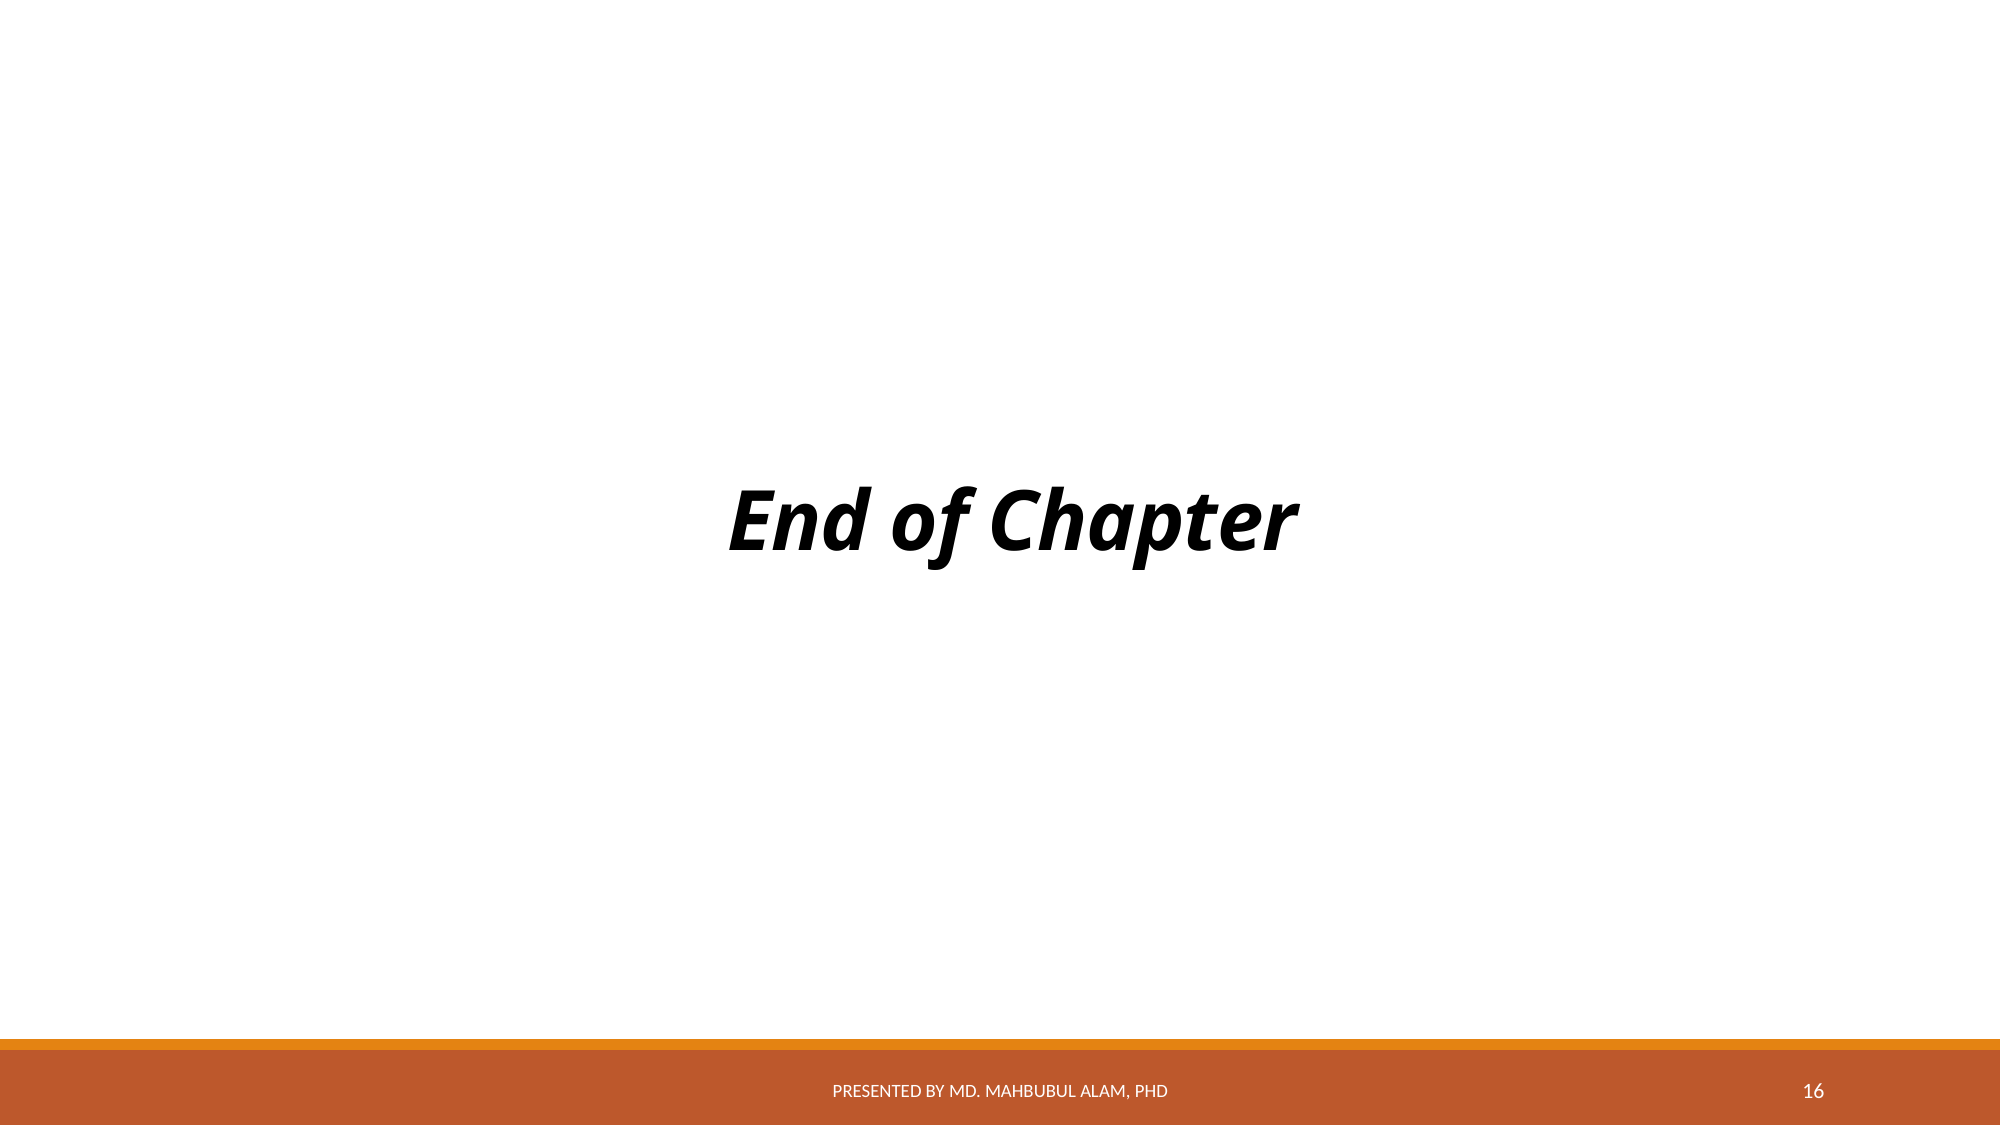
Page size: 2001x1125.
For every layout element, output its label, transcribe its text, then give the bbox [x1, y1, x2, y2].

footer Presented by Md. Mahbubul Alam, PhD [604, 1059, 1396, 1120]
title End of Chapter [412, 457, 1613, 575]
slide_number 16 [1624, 1059, 1840, 1120]
